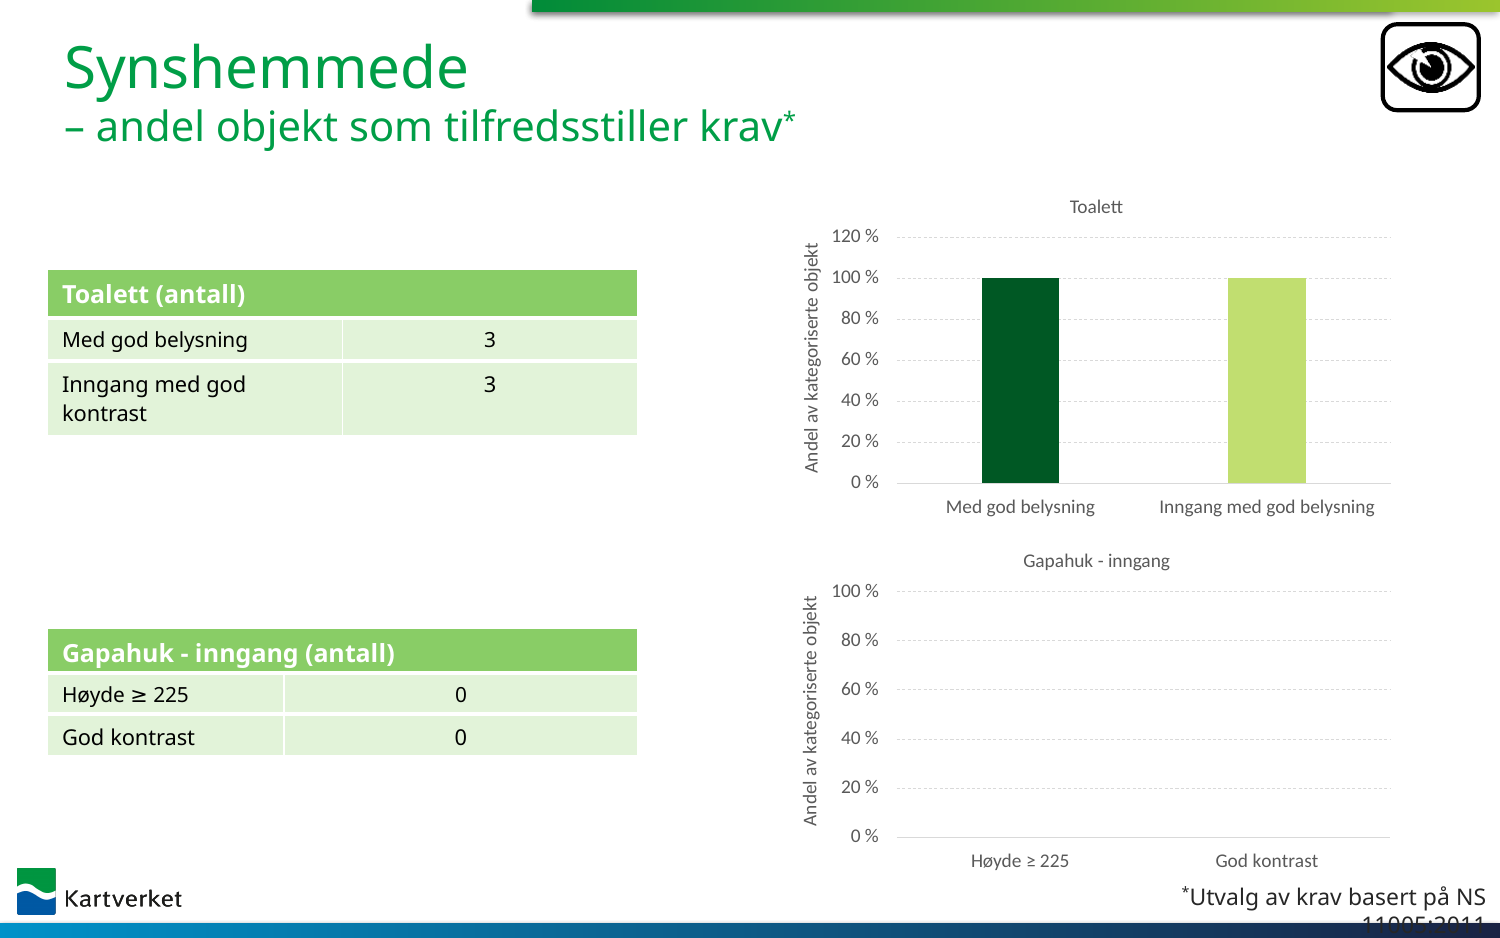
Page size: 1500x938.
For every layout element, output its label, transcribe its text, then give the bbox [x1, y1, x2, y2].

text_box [1382, 24, 1480, 111]
table_header Gapahuk - inngang (antall) [48, 629, 637, 671]
table_cell 0 [285, 675, 637, 712]
table_cell Høyde ≥ 225 [48, 675, 283, 712]
table_cell 0 [285, 716, 637, 755]
picture [791, 541, 1402, 880]
text_box Synshemmede – andel objekt som tilfredsstiller krav* [49, 24, 1431, 158]
table_header Toalett (antall) [48, 270, 637, 316]
picture [791, 187, 1402, 526]
table_cell 3 [343, 363, 637, 435]
table_cell Med god belysning [48, 320, 342, 359]
text_box *Utvalg av krav basert på NS 11005:2011 [1068, 873, 1500, 938]
table_cell 3 [343, 320, 637, 359]
table_cell Inngang med god kontrast [48, 363, 342, 435]
table_cell God kontrast [48, 716, 283, 755]
